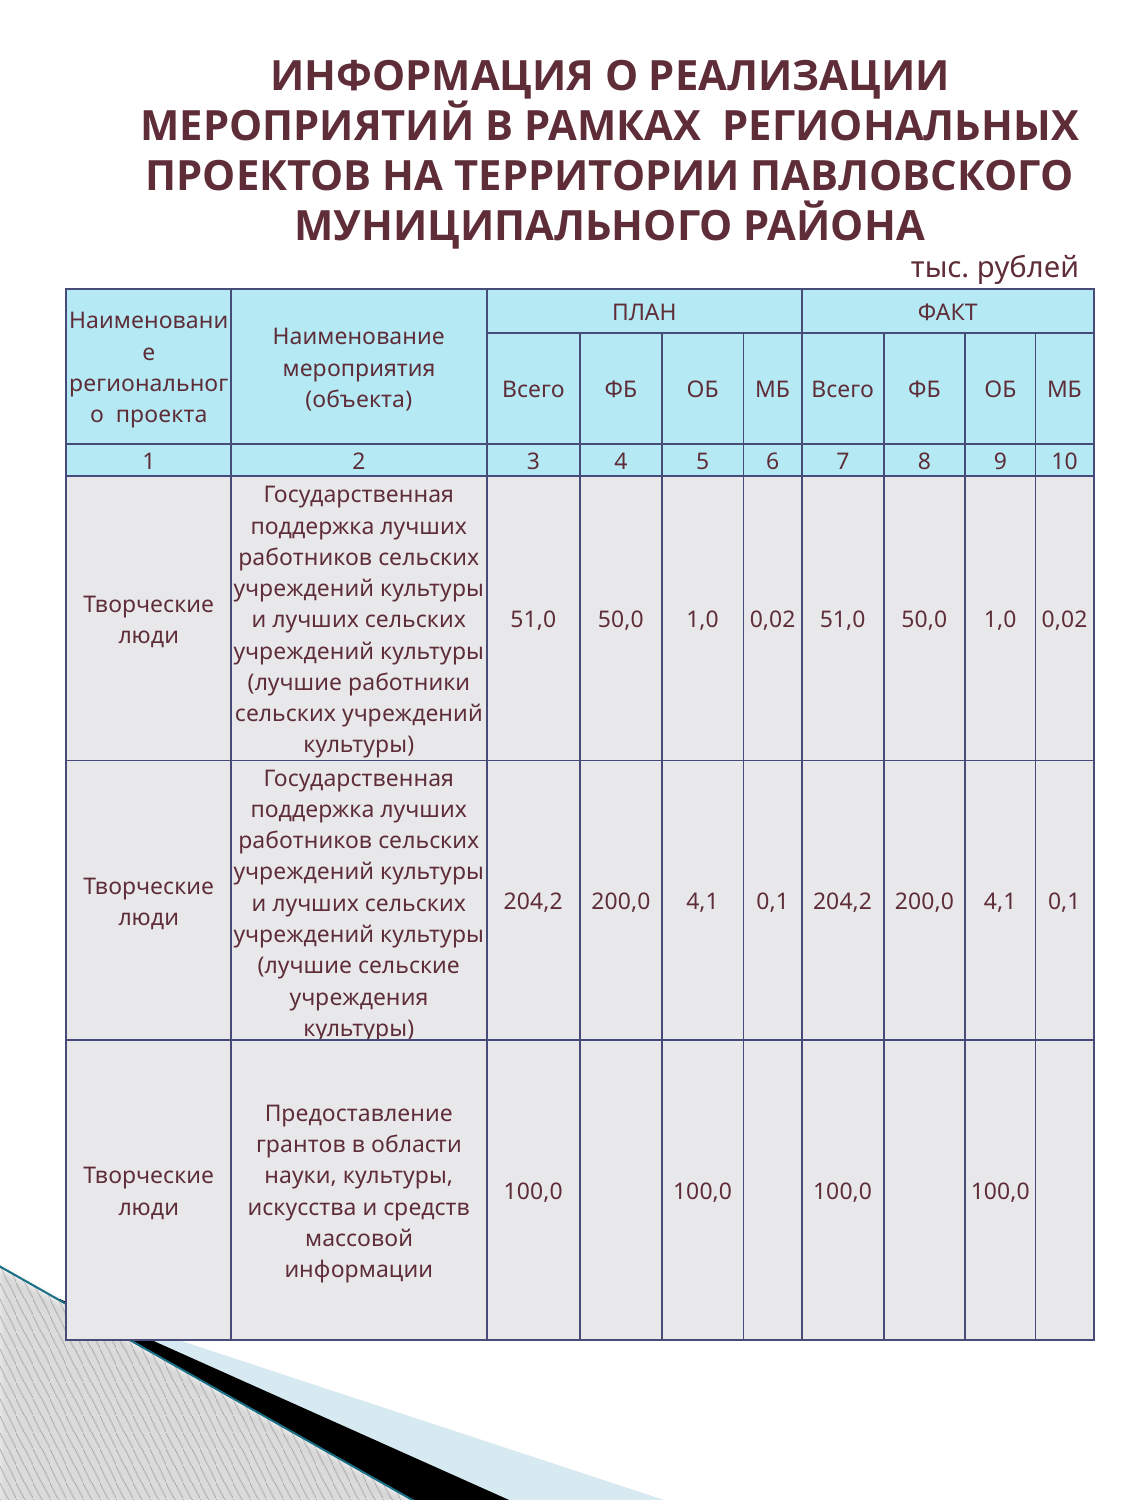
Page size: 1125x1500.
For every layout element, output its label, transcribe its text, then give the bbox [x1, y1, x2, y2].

table_cell 200,0 [581, 761, 661, 1039]
table_cell ОБ [966, 334, 1035, 443]
table_cell 100,0 [488, 1041, 579, 1339]
table_cell 50,0 [885, 477, 964, 760]
table_cell Всего [488, 334, 579, 443]
table_cell 7 [803, 445, 883, 475]
table_cell 100,0 [966, 1041, 1035, 1339]
table_cell ФБ [885, 334, 964, 443]
table_cell 4 [581, 445, 661, 475]
table_cell 100,0 [663, 1041, 743, 1339]
table_cell 2 [232, 445, 486, 475]
table_cell Творческие люди [67, 761, 230, 1039]
table_cell 204,2 [488, 761, 579, 1039]
table_cell [744, 1041, 801, 1339]
table_cell Предоставление грантов в области науки, культуры, искусства и средств массовой информации [232, 1041, 486, 1339]
table_cell 4,1 [966, 761, 1035, 1039]
table_cell Государственная поддержка лучших работников сельских учреждений культуры и лучших сельских учреждений культуры (лучшие работники сельских учреждений культуры) [232, 477, 486, 760]
table_cell 204,2 [803, 761, 883, 1039]
table_cell МБ [1036, 334, 1093, 443]
table_header Наименование регионального проекта [67, 290, 230, 443]
table_cell Всего [803, 334, 883, 443]
table_cell 3 [488, 445, 579, 475]
table_cell ОБ [663, 334, 743, 443]
table_cell 0,1 [1036, 761, 1093, 1039]
table_cell Творческие люди [67, 1041, 230, 1339]
table_header ФАКТ [803, 290, 1093, 332]
table_cell 10 [1036, 445, 1093, 475]
table_cell 9 [966, 445, 1035, 475]
table_cell 1,0 [663, 477, 743, 760]
table_cell 8 [885, 445, 964, 475]
table_cell Творческие люди [67, 477, 230, 760]
table_cell 5 [663, 445, 743, 475]
table_cell [581, 1041, 661, 1339]
table_cell 51,0 [803, 477, 883, 760]
table_cell 6 [744, 445, 801, 475]
table_cell 0,1 [744, 761, 801, 1039]
table_cell 51,0 [488, 477, 579, 760]
table_cell 4,1 [663, 761, 743, 1039]
table_header Наименование мероприятия (объекта) [232, 290, 486, 443]
table_cell Государственная поддержка лучших работников сельских учреждений культуры и лучших сельских учреждений культуры (лучшие сельские учреждения культуры) [232, 761, 486, 1039]
table_cell 50,0 [581, 477, 661, 760]
table_cell 1,0 [966, 477, 1035, 760]
table_cell 200,0 [885, 761, 964, 1039]
table_cell [885, 1041, 964, 1339]
table_cell ФБ [581, 334, 661, 443]
table_cell 0,02 [1036, 477, 1093, 760]
table_cell 0,02 [744, 477, 801, 760]
text_box ИНФОРМАЦИЯ О РЕАЛИЗАЦИИ МЕРОПРИЯТИЙ В РАМКАХ РЕГИОНАЛЬНЫХ ПРОЕКТОВ НА ТЕРРИТОРИИ ПАВЛОВСКОГО МУНИЦИПАЛЬНОГО РАЙОНА тыс. рублей [125, 41, 1094, 288]
table_cell [1036, 1041, 1093, 1339]
table_header ПЛАН [488, 290, 801, 332]
table_cell 100,0 [803, 1041, 883, 1339]
table_cell МБ [744, 334, 801, 443]
table_cell 1 [67, 445, 230, 475]
